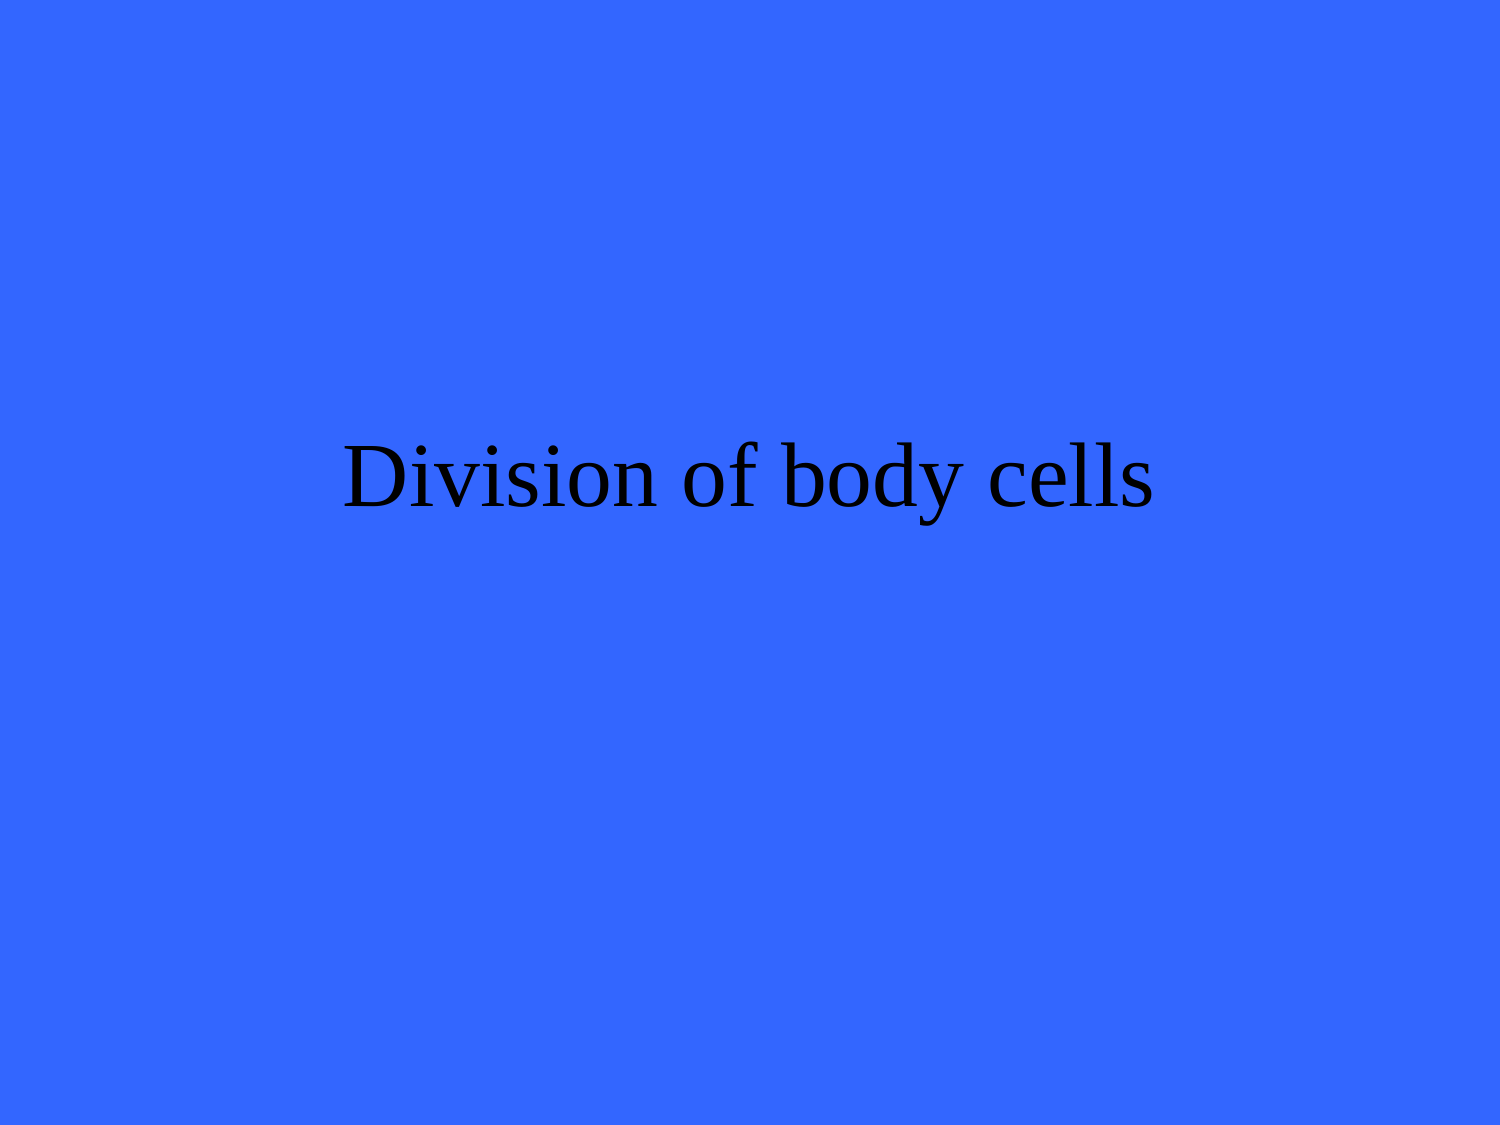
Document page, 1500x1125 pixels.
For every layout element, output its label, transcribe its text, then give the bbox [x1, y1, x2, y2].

title Division of body cells [112, 349, 1388, 591]
